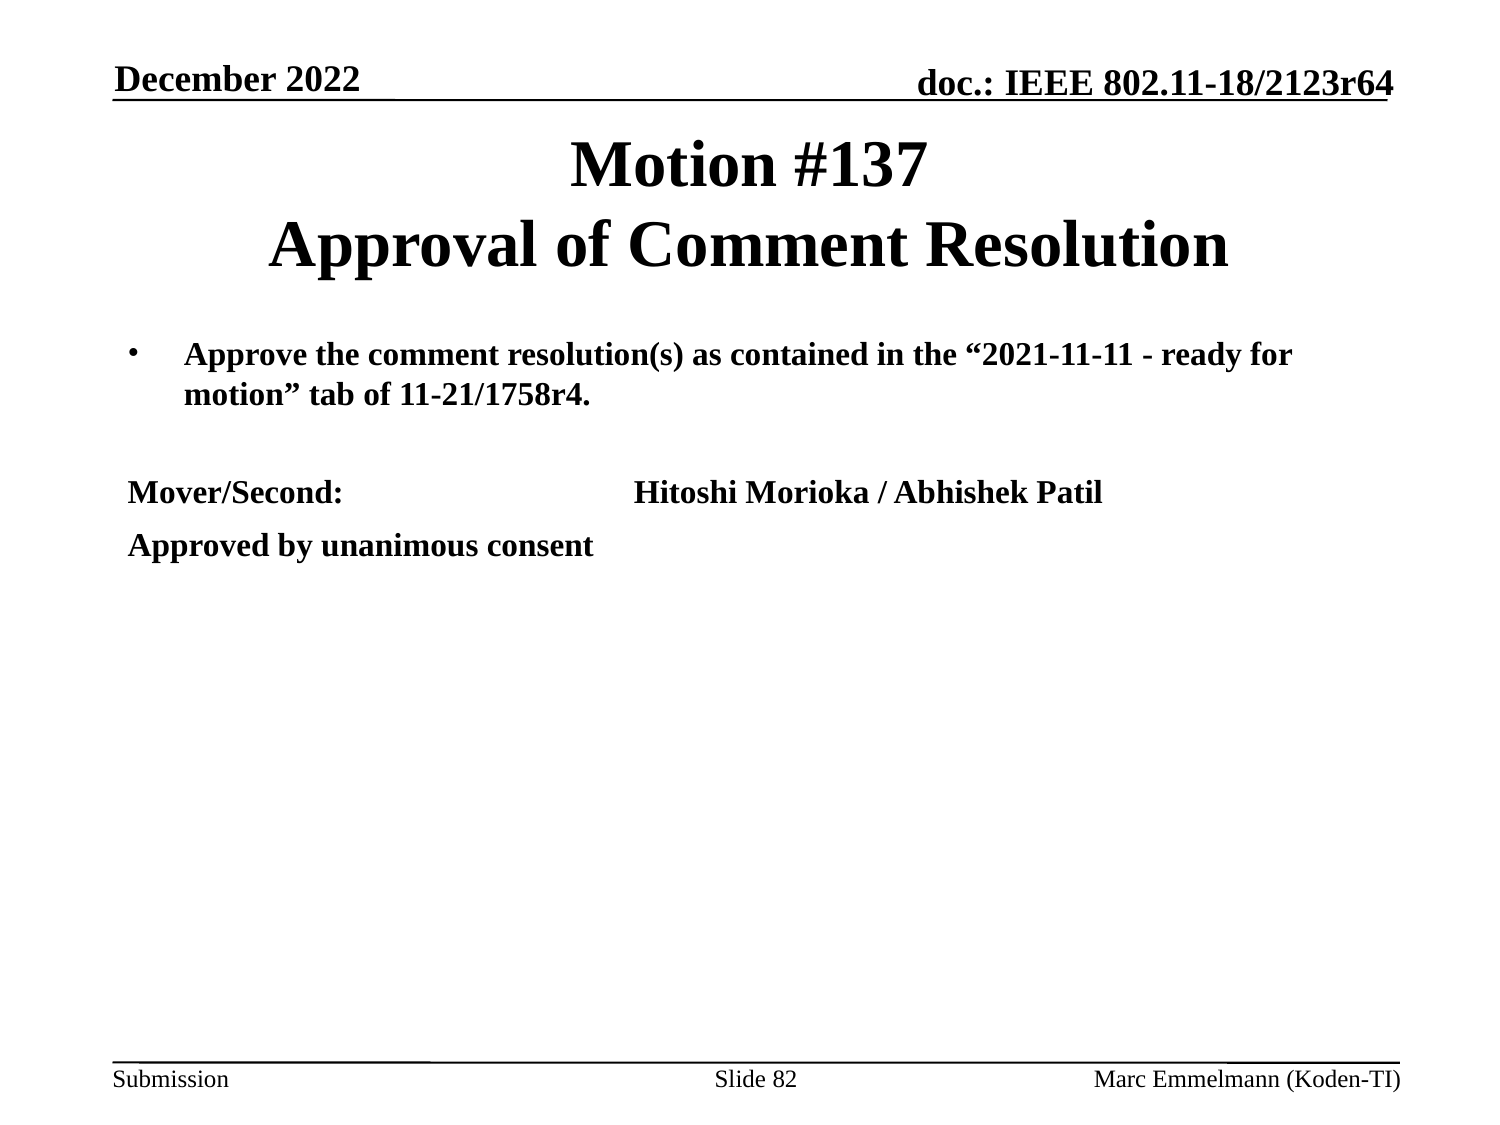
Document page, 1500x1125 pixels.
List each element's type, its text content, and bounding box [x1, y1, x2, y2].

list Approve the comment resolution(s) as contained in the “2021-11-11 - ready for motion” tab of 11-21/1758r4. Mover/Second: Hitoshi Morioka / Abhishek Patil Approved by unanimous consent [112, 324, 1388, 1000]
slide_number Slide 82 [712, 1061, 800, 1123]
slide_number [114, 54, 423, 100]
title Motion #137 Approval of Comment Resolution [112, 112, 1388, 288]
footer Marc Emmelmann (Koden-TI) [878, 1061, 1402, 1093]
